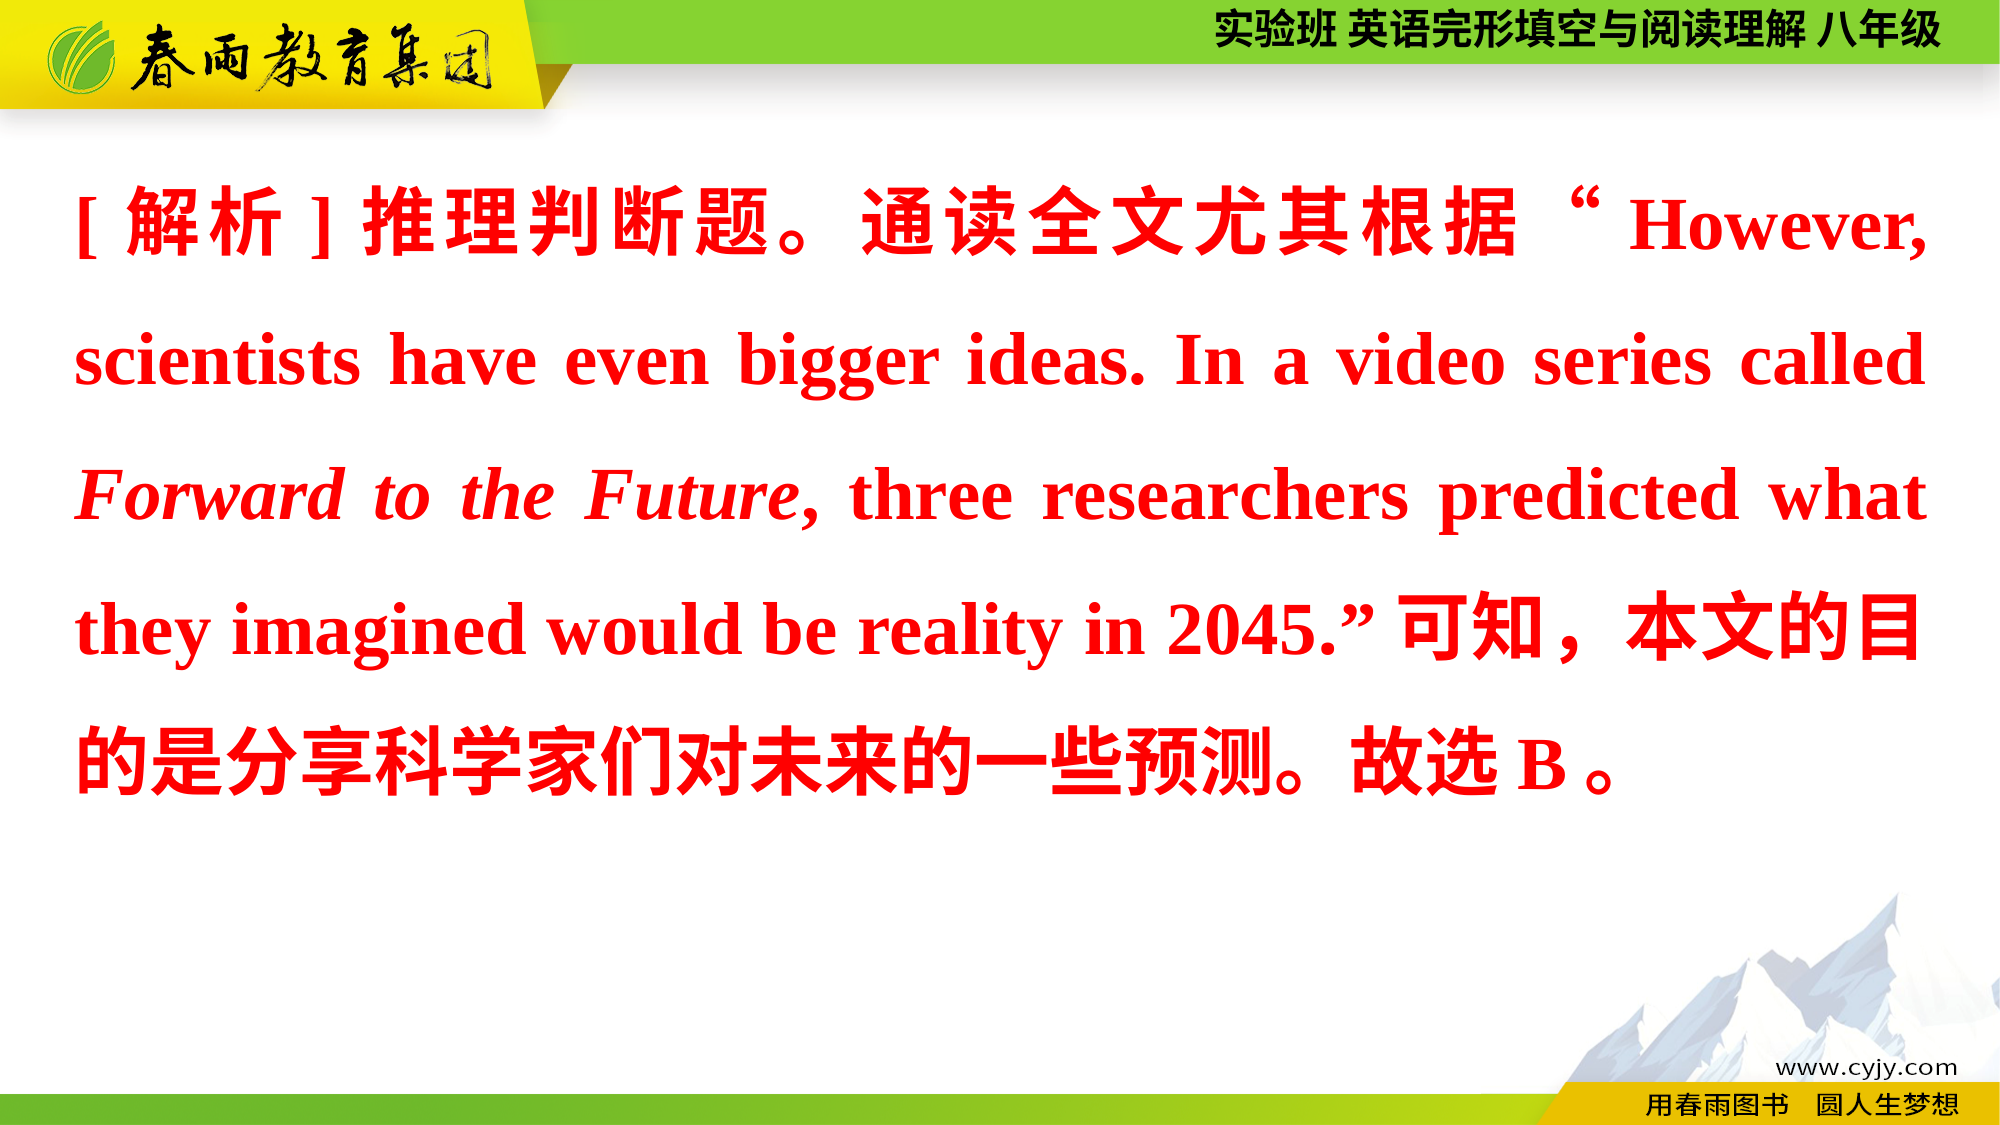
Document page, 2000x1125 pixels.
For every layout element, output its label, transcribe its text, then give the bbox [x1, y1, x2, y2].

list [解析]推理判断题。通读全文尤其根据“However, scientists have even bigger ideas. In a video series called Forward to the Future, three researchers predicted what they imagined would be reality in 2045.”可知，本文的目的是分享科学家们对未来的一些预测。故选B。 [59, 122, 1944, 820]
picture [0, 0, 2000, 1125]
